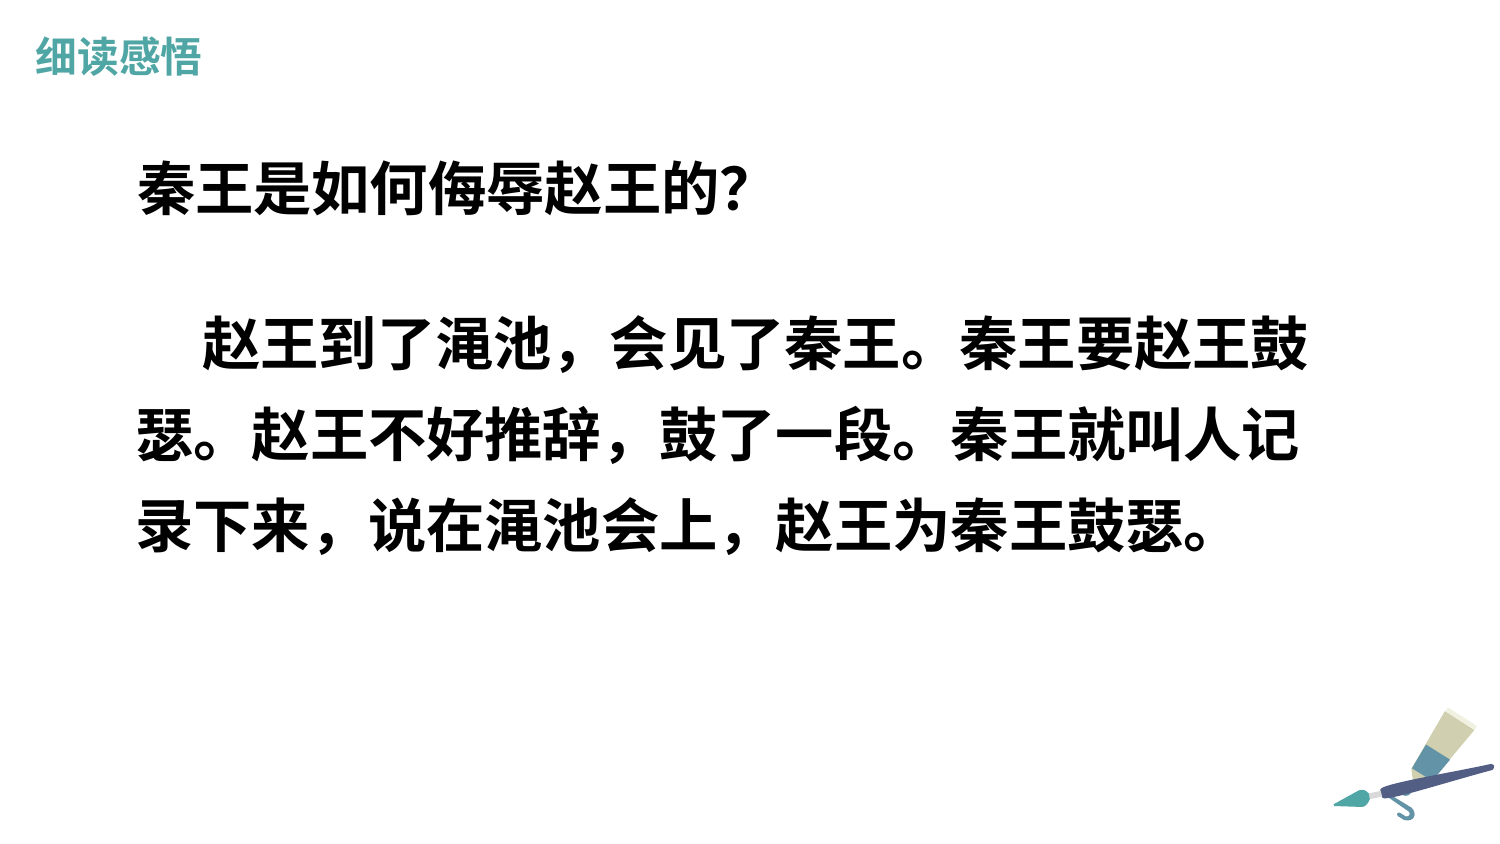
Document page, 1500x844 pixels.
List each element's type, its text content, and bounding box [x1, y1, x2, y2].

text_box 细读感悟 [24, 25, 261, 87]
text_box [1358, 708, 1481, 844]
text_box 秦王是如何侮辱赵王的？ [125, 146, 790, 228]
text_box 赵王到了渑池，会见了秦王。秦王要赵王鼓瑟。赵王不好推辞，鼓了一段。秦王就叫人记录下来，说在渑池会上，赵王为秦王鼓瑟。 [123, 280, 1353, 565]
